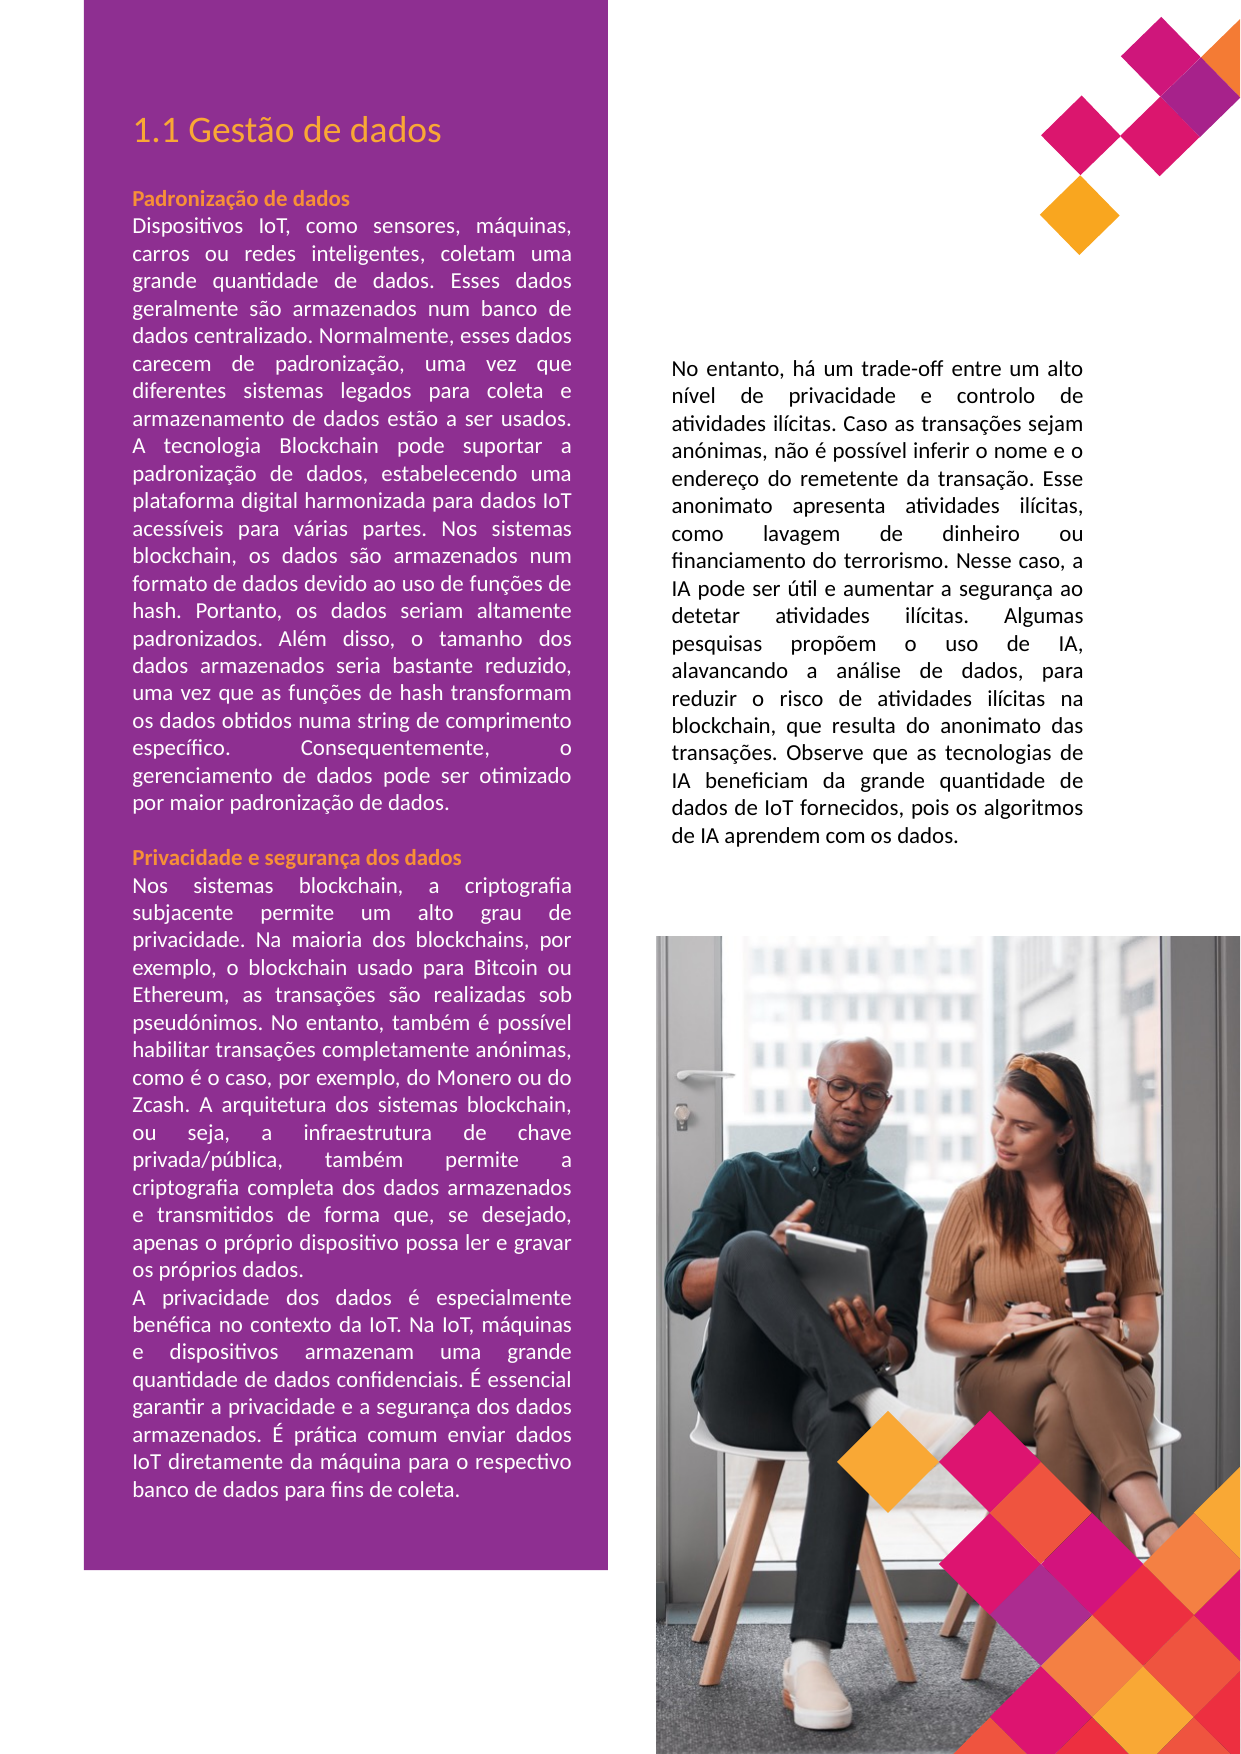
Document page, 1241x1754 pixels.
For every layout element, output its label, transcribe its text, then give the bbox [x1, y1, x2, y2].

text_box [851, 1410, 1241, 1754]
list Padronização de dados Dispositivos IoT, como sensores, máquinas, carros ou redes inteligentes, coletam uma grande quantidade de dados. Esses dados geralmente são armazenados num banco de dados centralizado. Normalmente, esses dados carecem de padronização, uma vez que diferentes sistemas legados para coleta e armazenamento de dados estão a ser usados. A tecnologia Blockchain pode suportar a padronização de dados, estabelecendo uma plataforma digital harmonizada para dados IoT acessíveis para várias partes. Nos sistemas blockchain, os dados são armazenados num formato de dados devido ao uso de funções de hash. Portanto, os dados seriam altamente padronizados. Além disso, o tamanho dos dados armazenados seria bastante reduzido, uma vez que as funções de hash transformam os dados obtidos numa string de comprimento específico. Consequentemente, o gerenciamento de dados pode ser otimizado por maior padronização de dados. Privacidade e segurança dos dados Nos sistemas blockchain, a criptografia subjacente permite um alto grau de privacidade. Na maioria dos blockchains, por exemplo, o blockchain usado para Bitcoin ou Ethereum, as transações são realizadas sob pseudónimos. No entanto, também é possível habilitar transações completamente anónimas, como é o caso, por exemplo, do Monero ou do Zcash. A arquitetura dos sistemas blockchain, ou seja, a infraestrutura de chave privada/pública, também permite a criptografia completa dos dados armazenados e transmitidos de forma que, se desejado, apenas o próprio dispositivo possa ler e gravar os próprios dados. A privacidade dos dados é especialmente benéfica no contexto da IoT. Na IoT, máquinas e dispositivos armazenam uma grande quantidade de dados confidenciais. É essencial garantir a privacidade e a segurança dos dados armazenados. É prática comum enviar dados IoT diretamente da máquina para o respectivo banco de dados para fins de coleta. [117, 176, 588, 1503]
text_box No entanto, há um trade-off entre um alto nível de privacidade e controlo de atividades ilícitas. Caso as transações sejam anónimas, não é possível inferir o nome e o endereço do remetente da transação. Esse anonimato apresenta atividades ilícitas, como lavagem de dinheiro ou financiamento do terrorismo. Nesse caso, a IA pode ser útil e aumentar a segurança ao detetar atividades ilícitas. Algumas pesquisas propõem o uso de IA, alavancando a análise de dados, para reduzir o risco de atividades ilícitas na blockchain, que resulta do anonimato das transações. Observe que as tecnologias de IA beneficiam da grande quantidade de dados de IoT fornecidos, pois os algoritmos de IA aprendem com os dados. [656, 346, 1099, 815]
picture [656, 936, 1241, 1754]
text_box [1041, 28, 1241, 244]
list 1.1 Gestão de dados [117, 97, 588, 176]
